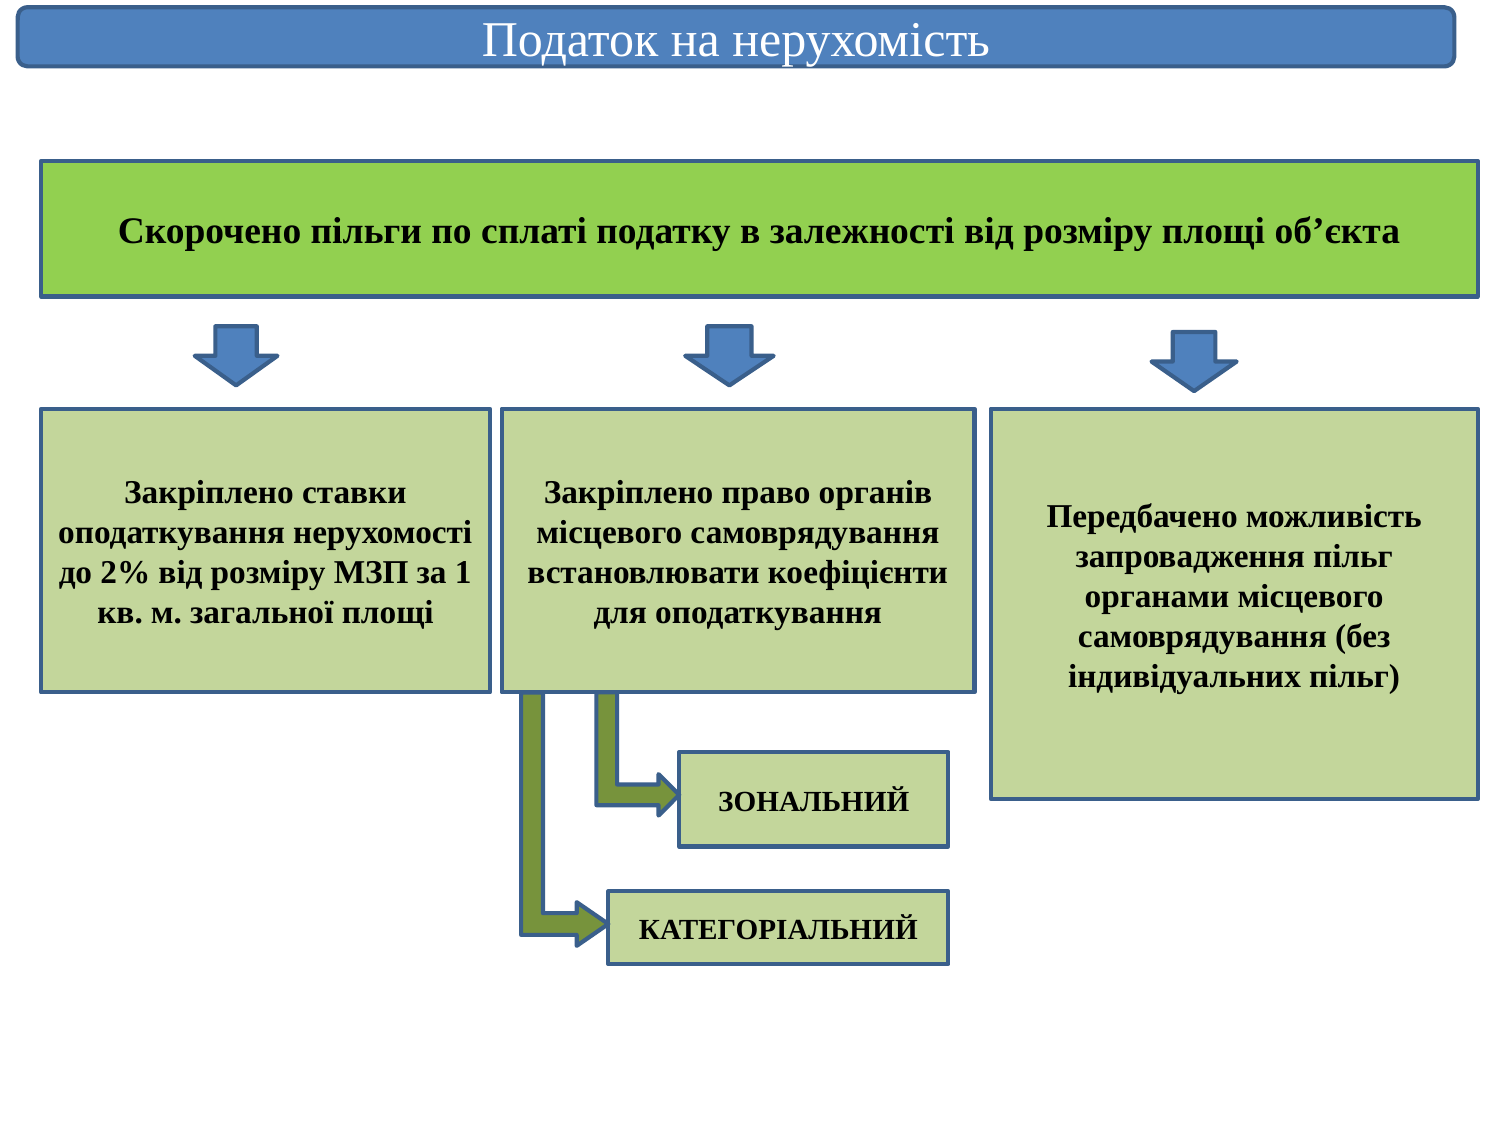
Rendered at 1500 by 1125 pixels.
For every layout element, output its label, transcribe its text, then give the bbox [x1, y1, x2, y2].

text_box Передбачено можливість запровадження пільг органами місцевого самоврядування (без індивідуальних пільг) [989, 407, 1480, 801]
text_box Закріплено ставки оподаткування нерухомості до 2% від розміру МЗП за 1 кв. м. загальної площі [39, 407, 492, 694]
text_box [519, 690, 611, 948]
text_box КАТЕГОРІАЛЬНИЙ [606, 889, 950, 966]
text_box [594, 690, 682, 818]
text_box Скорочено пільги по сплаті податку в залежності від розміру площі об’єкта [39, 159, 1480, 299]
text_box [192, 324, 280, 388]
text_box [1149, 329, 1239, 393]
text_box ЗОНАЛЬНИЙ [677, 750, 950, 849]
text_box Закріплено право органів місцевого самоврядування встановлювати коефіцієнти для оподаткування [500, 407, 977, 694]
text_box Податок на нерухомість [15, 5, 1457, 69]
text_box [683, 324, 776, 388]
